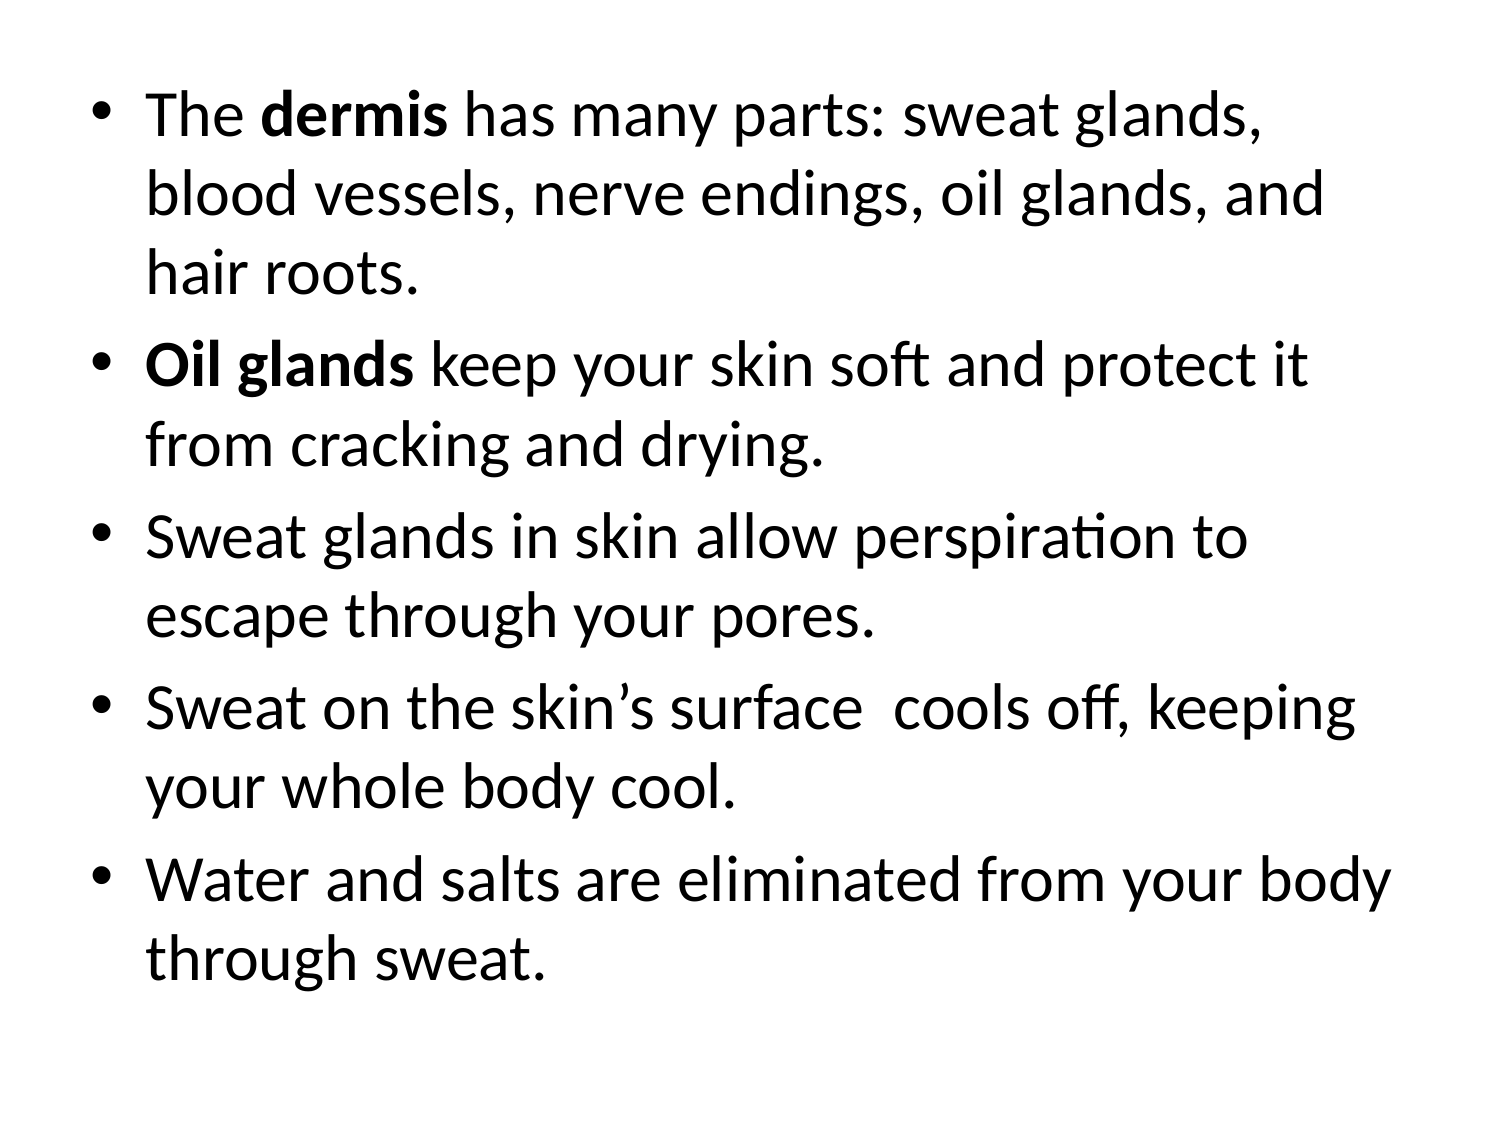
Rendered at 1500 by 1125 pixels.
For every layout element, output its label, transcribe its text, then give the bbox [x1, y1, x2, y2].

list The dermis has many parts: sweat glands, blood vessels, nerve endings, oil glands, and hair roots. Oil glands keep your skin soft and protect it from cracking and drying. Sweat glands in skin allow perspiration to escape through your pores. Sweat on the skin’s surface cools off, keeping your whole body cool. Water and salts are eliminated from your body through sweat. [75, 62, 1425, 1005]
